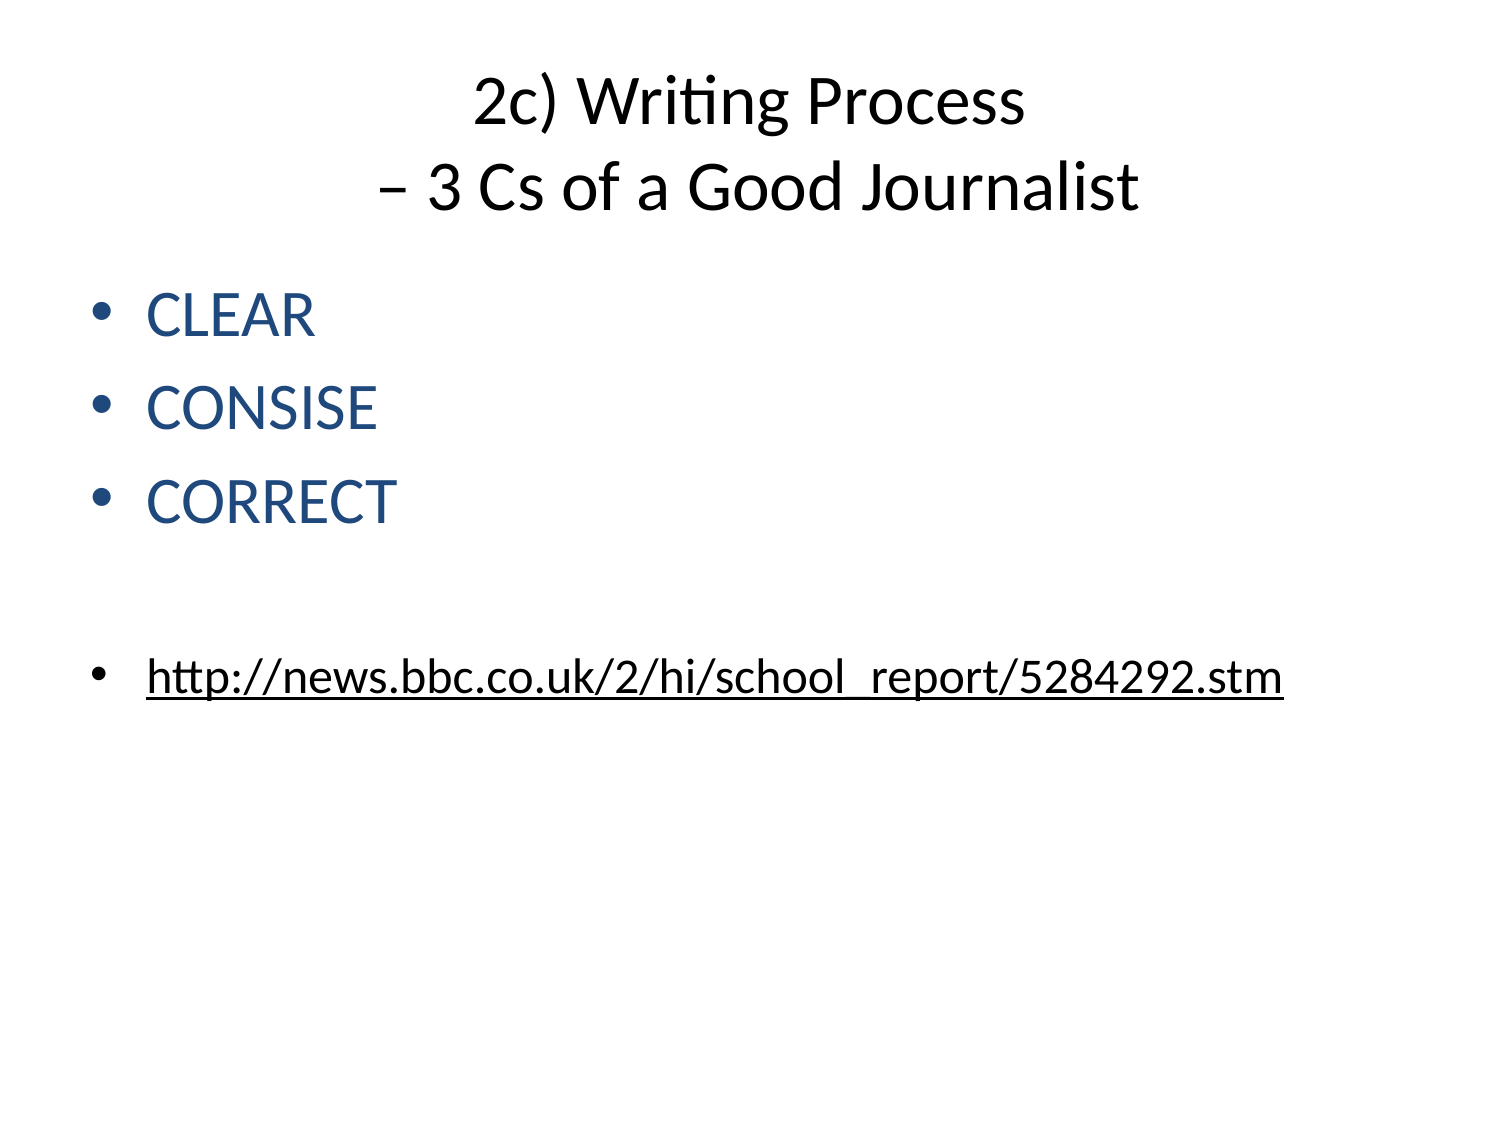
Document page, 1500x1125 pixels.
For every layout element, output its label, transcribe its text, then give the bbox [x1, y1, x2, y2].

list CLEAR CONSISE CORRECT http://news.bbc.co.uk/2/hi/school_report/5284292.stm [75, 262, 1425, 1005]
title 2c) Writing Process – 3 Cs of a Good Journalist [75, 45, 1425, 233]
